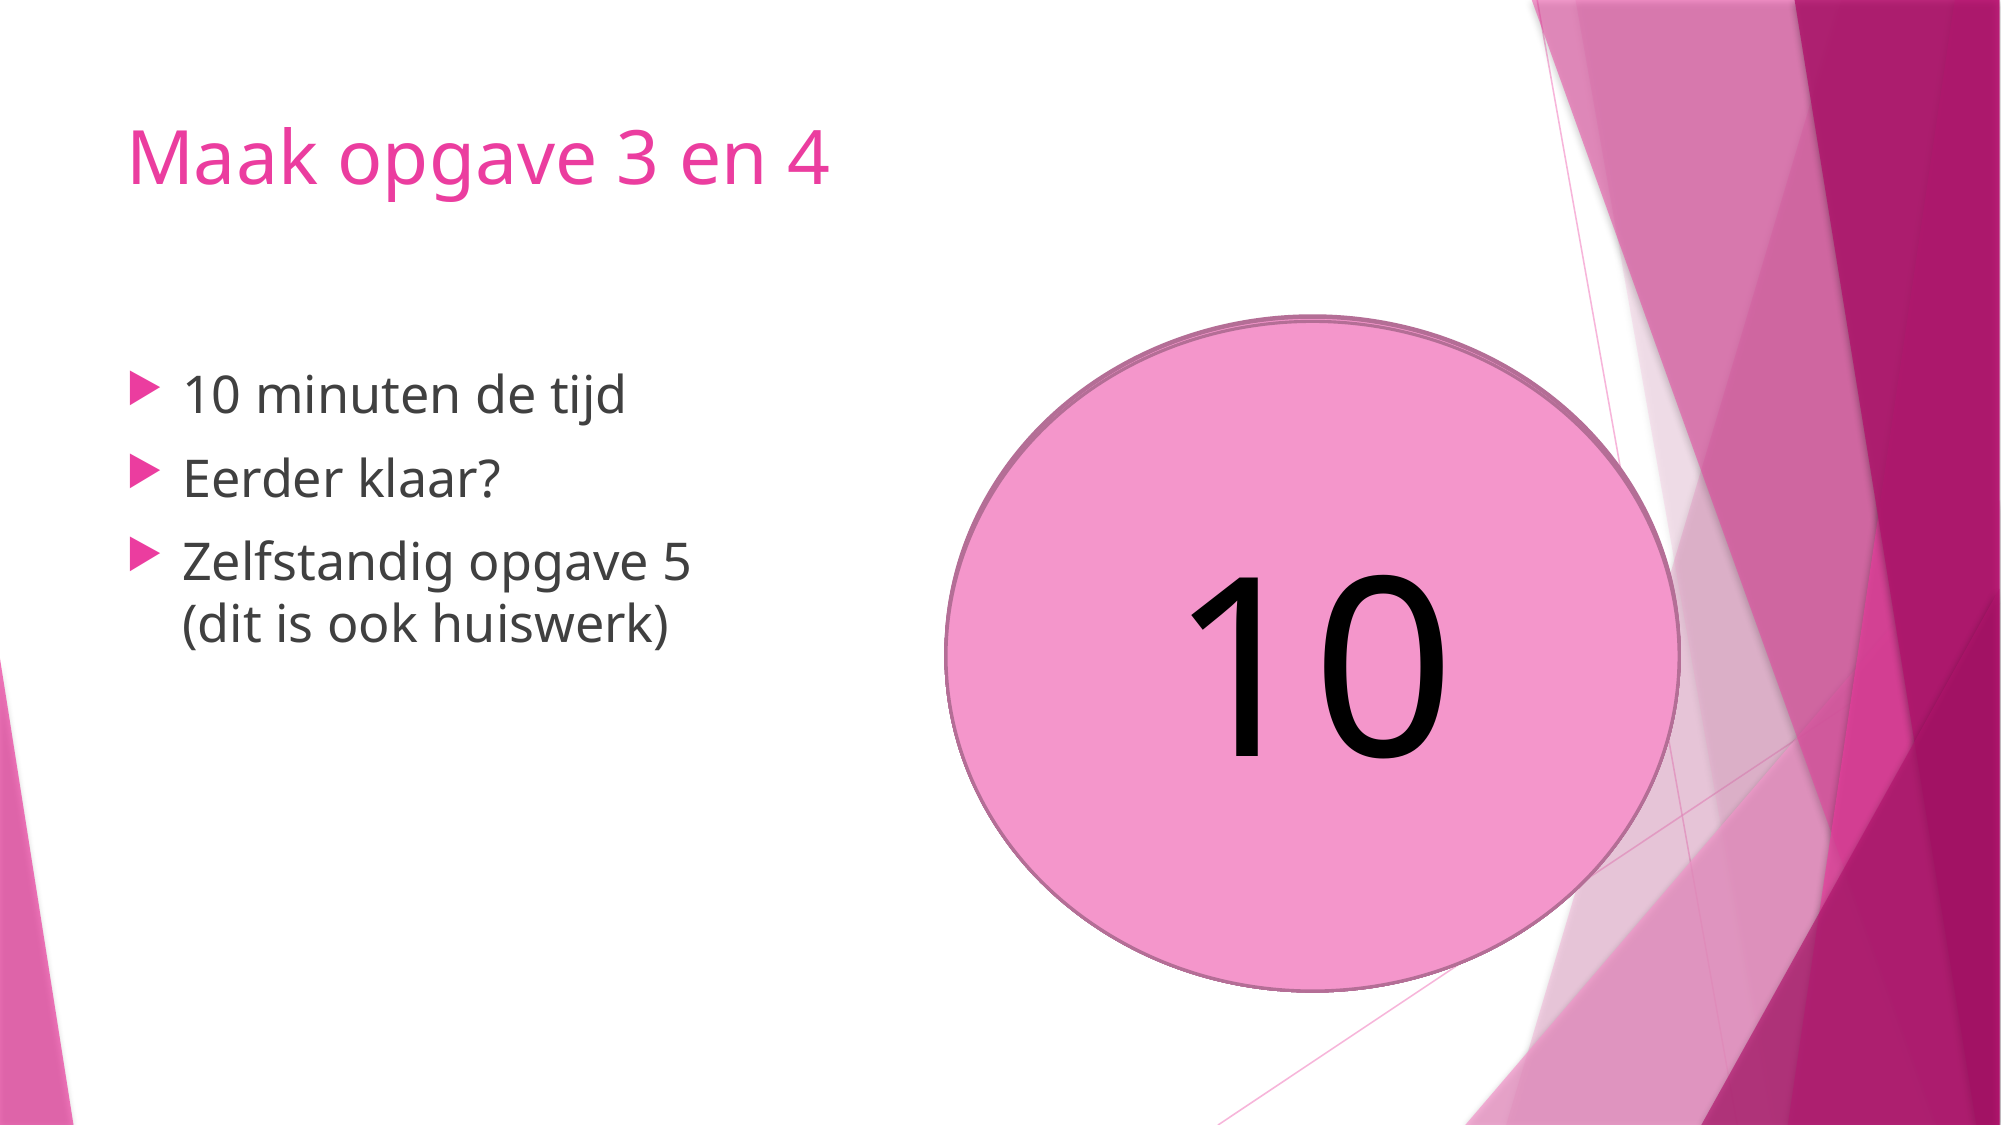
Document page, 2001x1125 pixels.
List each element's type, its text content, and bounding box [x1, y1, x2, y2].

title Maak opgave 3 en 4 [111, 101, 1522, 319]
text_box 9 [949, 315, 1674, 597]
text_box 10 [944, 319, 1681, 993]
list 10 minuten de tijd Eerder klaar? Zelfstandig opgave 5 (dit is ook huiswerk) [111, 354, 774, 992]
